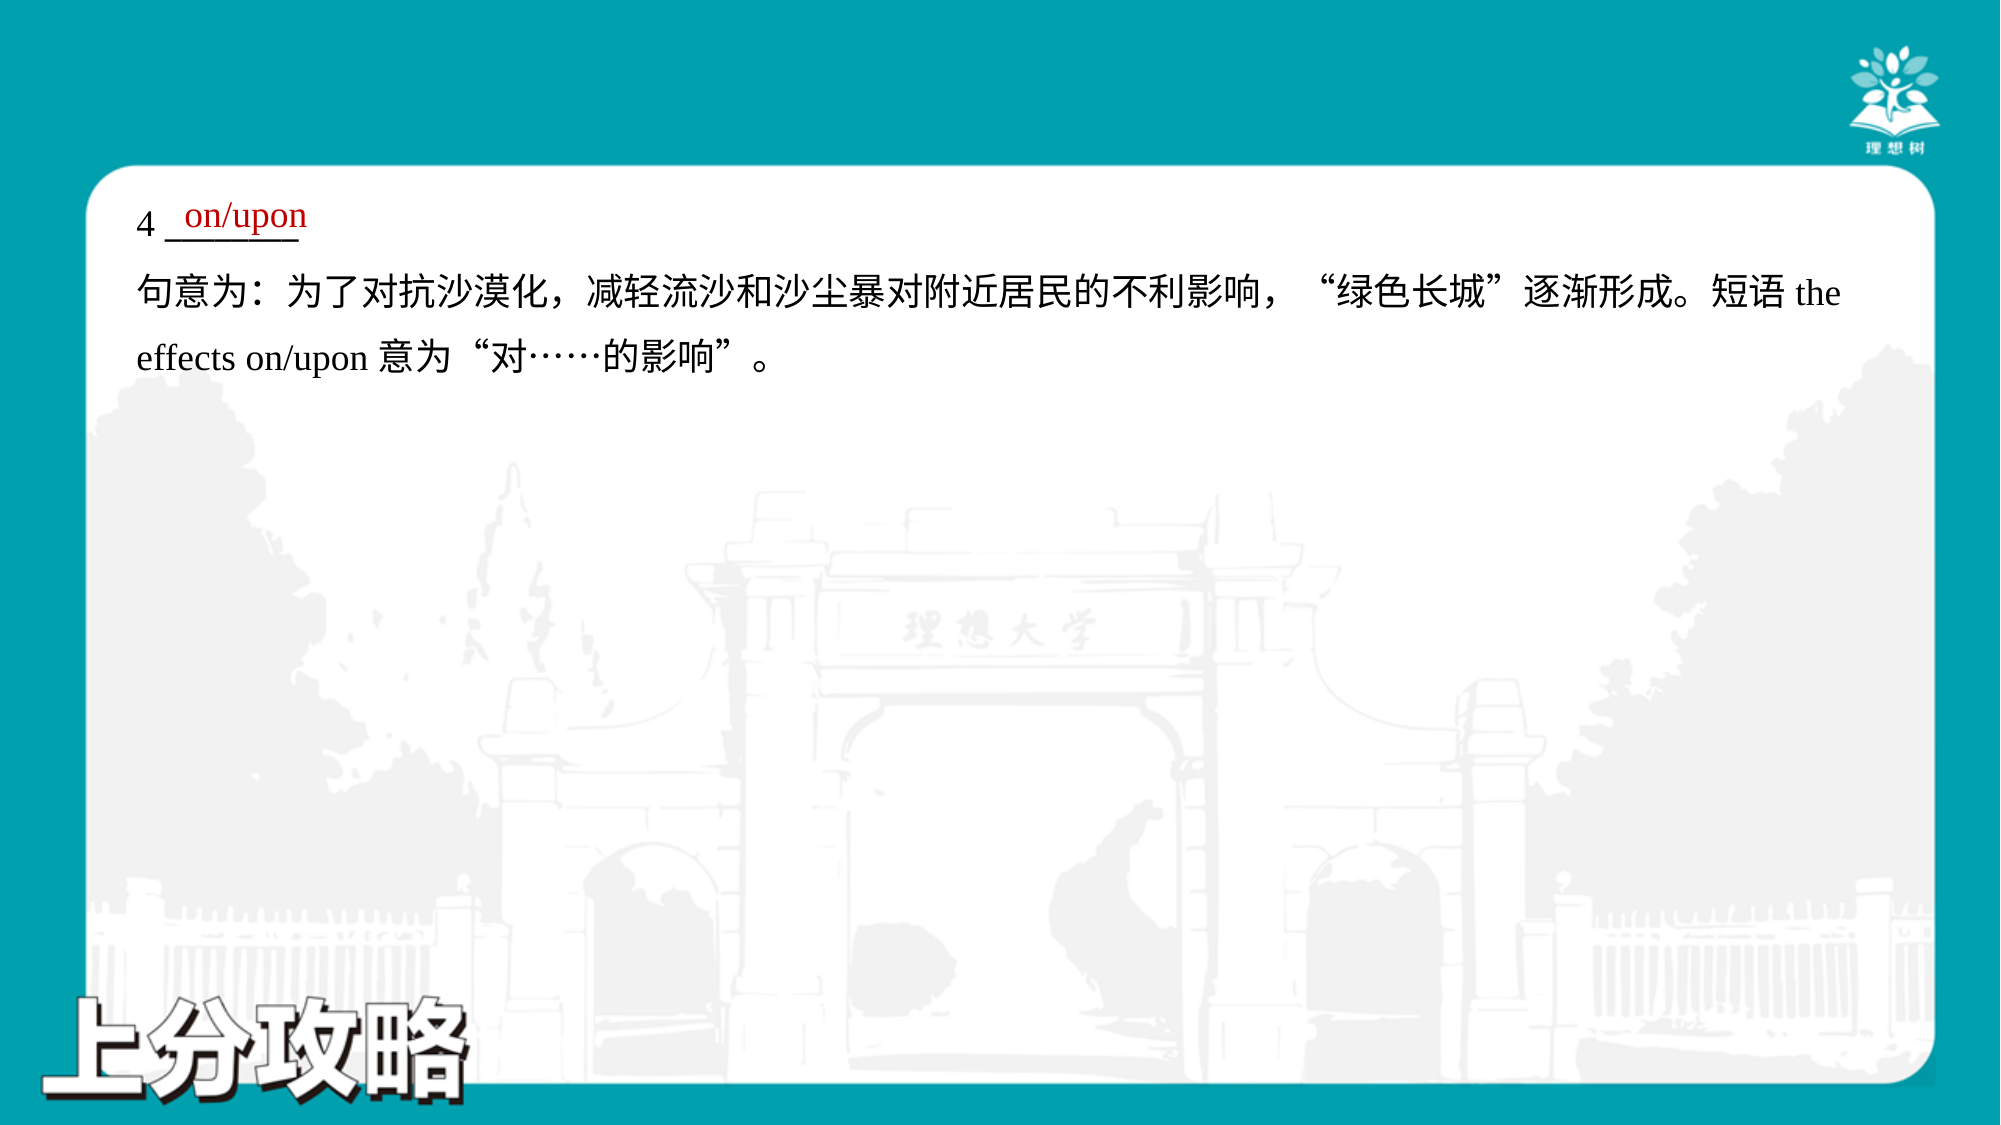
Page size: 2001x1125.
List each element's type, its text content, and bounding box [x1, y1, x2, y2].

text_box on/upon [170, 168, 321, 228]
picture [0, 0, 2000, 1125]
text_box 4 ________ [136, 176, 1865, 237]
text_box 句意为：为了对抗沙漠化，减轻流沙和沙尘暴对附近居民的不利影响，“绿色长城”逐渐形成。短语the effects on/upon意为“对……的影响”。 [136, 244, 1865, 371]
